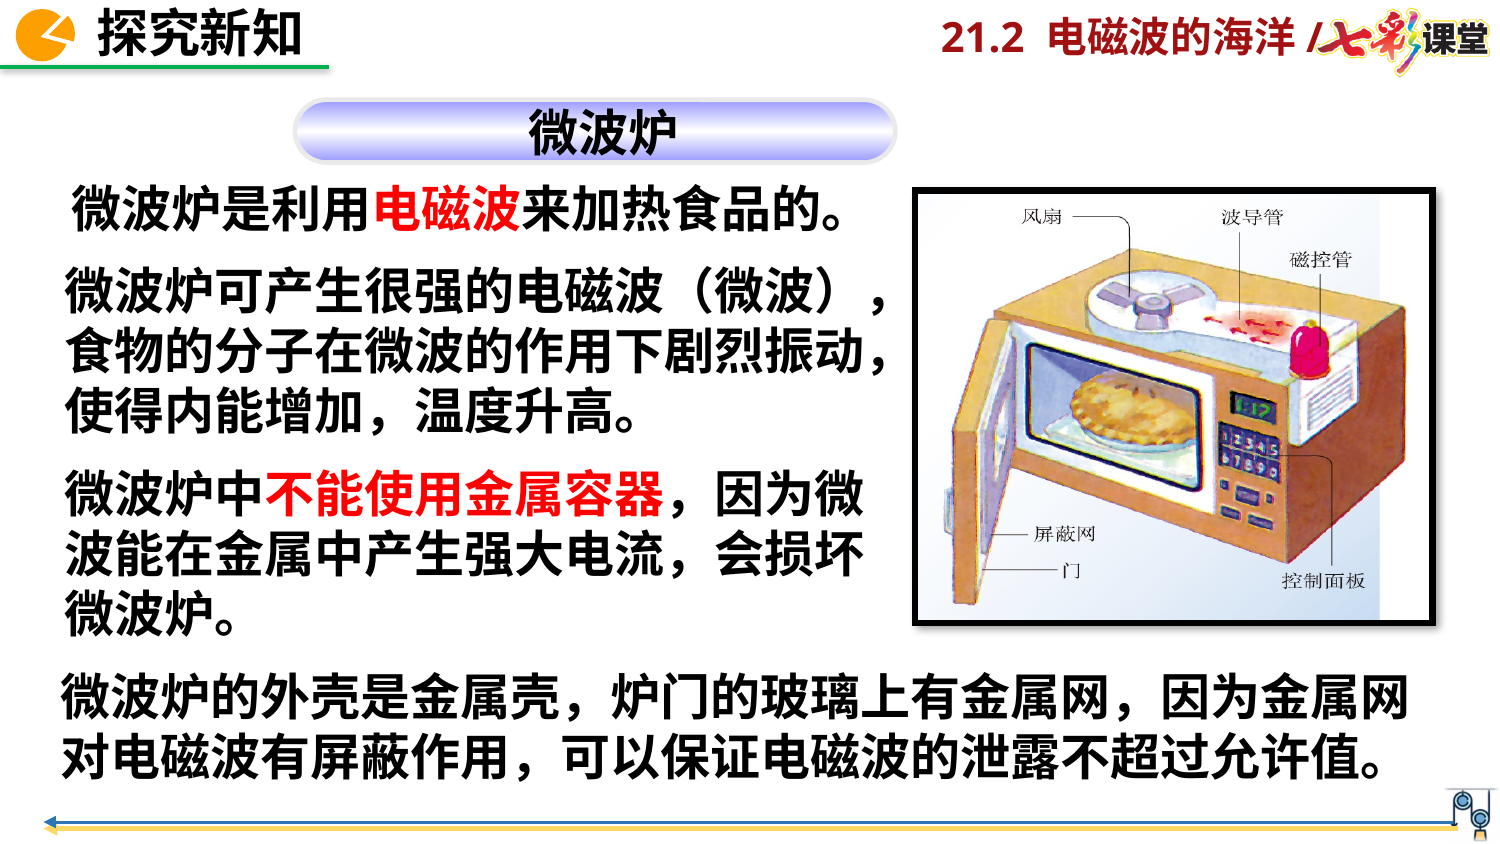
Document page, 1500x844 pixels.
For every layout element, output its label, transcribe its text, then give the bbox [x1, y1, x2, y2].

text_box 微波炉可产生很强的电磁波（微波），食物的分子在微波的作用下剧烈振动，使得内能增加，温度升高。 [49, 252, 911, 448]
picture [1449, 793, 1493, 836]
picture [1313, 7, 1492, 77]
picture [918, 193, 1430, 621]
text_box 微波炉的外壳是金属壳，炉门的玻璃上有金属网，因为金属网对电磁波有屏蔽作用，可以保证电磁波的泄露不超过允许值。 [45, 658, 1455, 793]
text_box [294, 93, 896, 170]
text_box 微波炉是利用电磁波来加热食品的。 [56, 169, 844, 245]
text_box 微波炉中不能使用金属容器，因为微波能在金属中产生强大电流，会损坏微波炉。 [49, 454, 896, 650]
